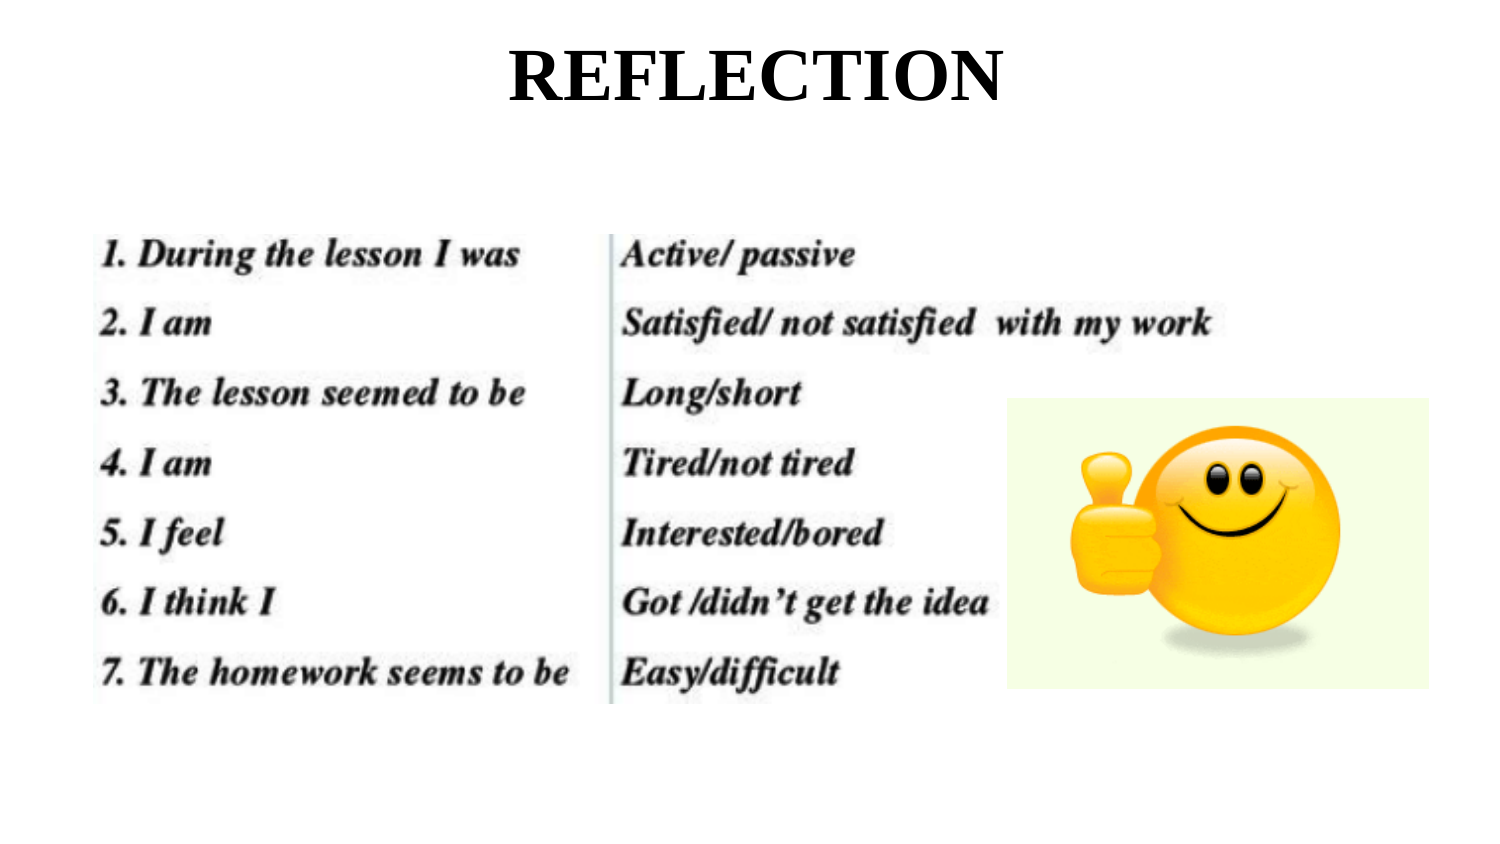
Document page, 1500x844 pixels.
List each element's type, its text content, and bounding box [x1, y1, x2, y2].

title REFLECTION [82, 0, 1432, 141]
picture [93, 234, 1429, 704]
